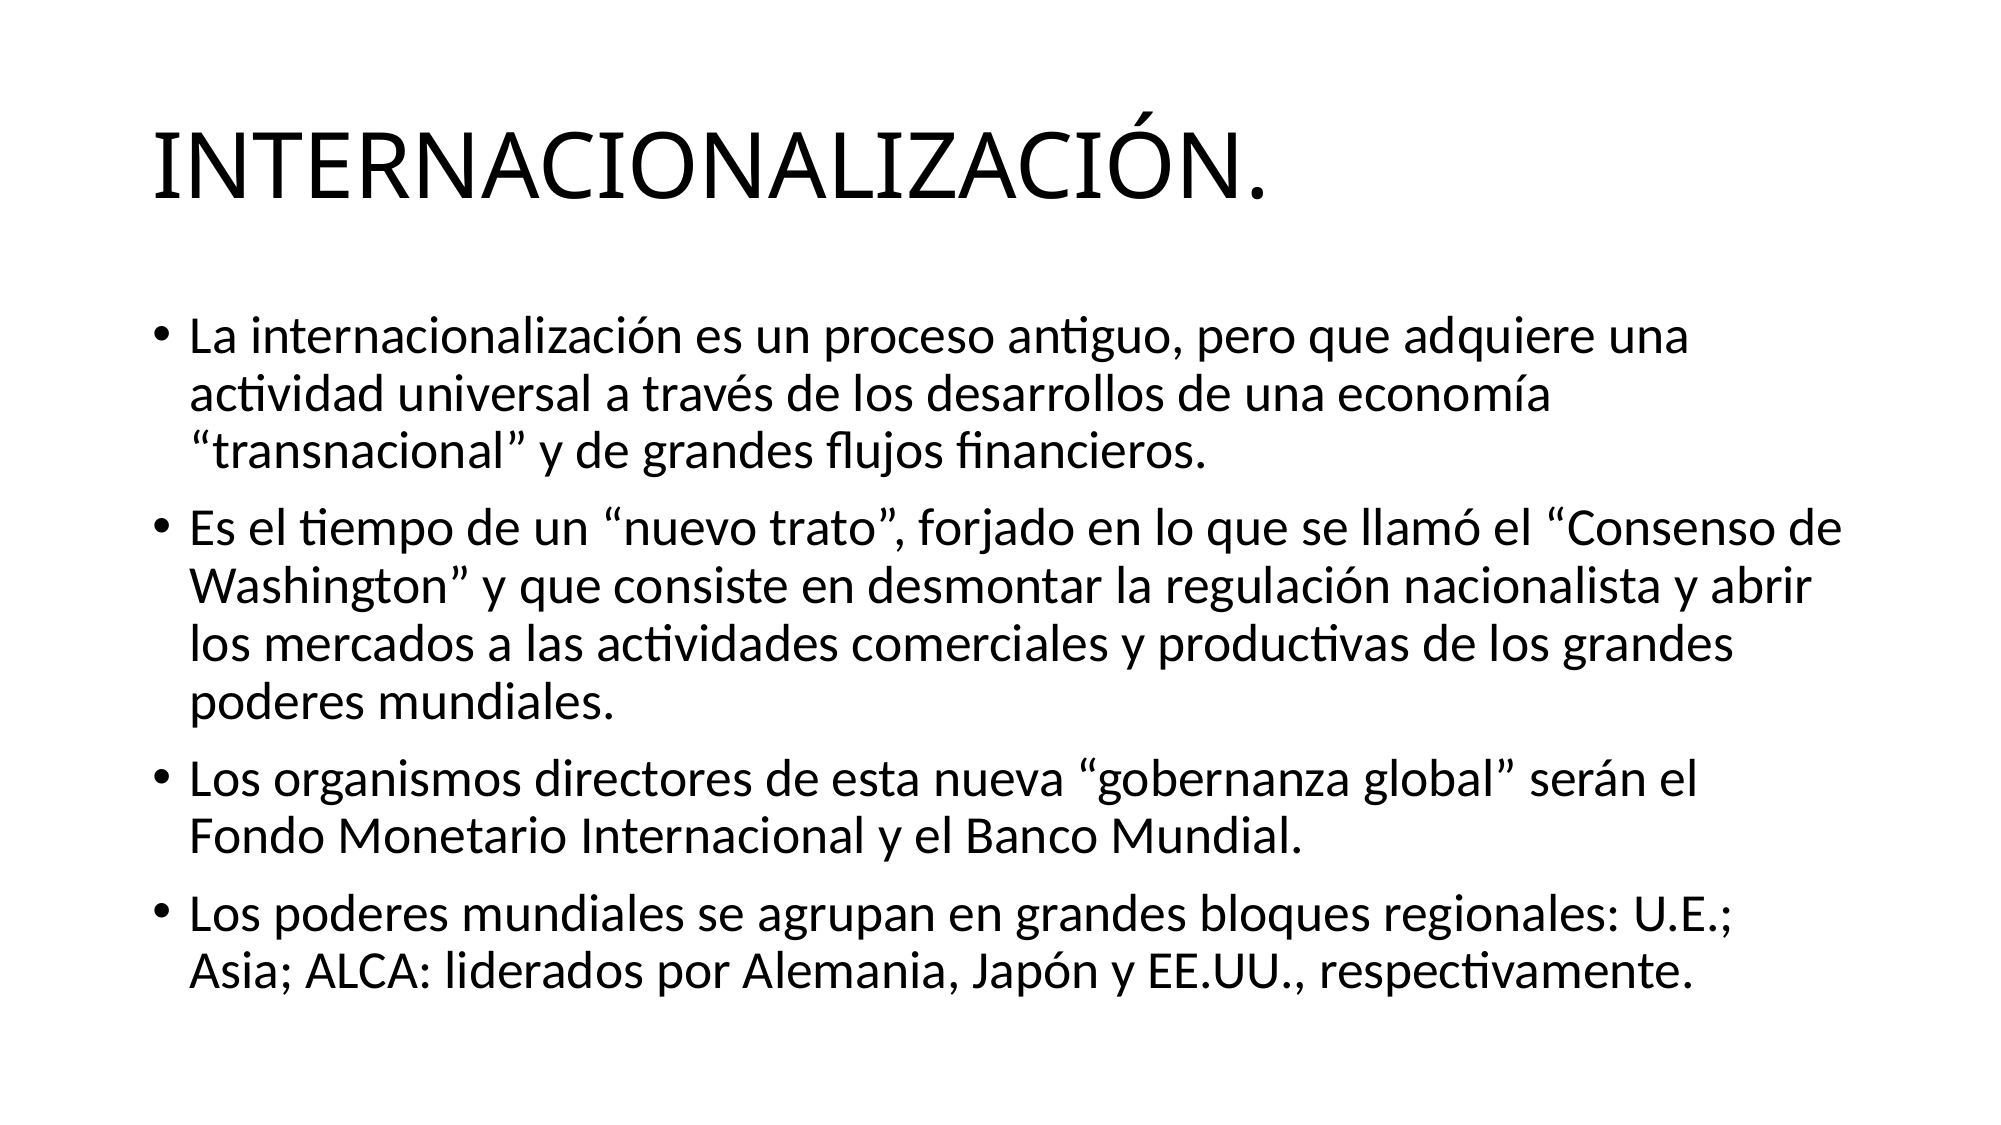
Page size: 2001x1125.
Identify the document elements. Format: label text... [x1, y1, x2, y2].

list La internacionalización es un proceso antiguo, pero que adquiere una actividad universal a través de los desarrollos de una economía “transnacional” y de grandes flujos financieros. Es el tiempo de un “nuevo trato”, forjado en lo que se llamó el “Consenso de Washington” y que consiste en desmontar la regulación nacionalista y abrir los mercados a las actividades comerciales y productivas de los grandes poderes mundiales. Los organismos directores de esta nueva “gobernanza global” serán el Fondo Monetario Internacional y el Banco Mundial. Los poderes mundiales se agrupan en grandes bloques regionales: U.E.; Asia; ALCA: liderados por Alemania, Japón y EE.UU., respectivamente. [137, 299, 1863, 1014]
title INTERNACIONALIZACIÓN. [137, 59, 1863, 278]
